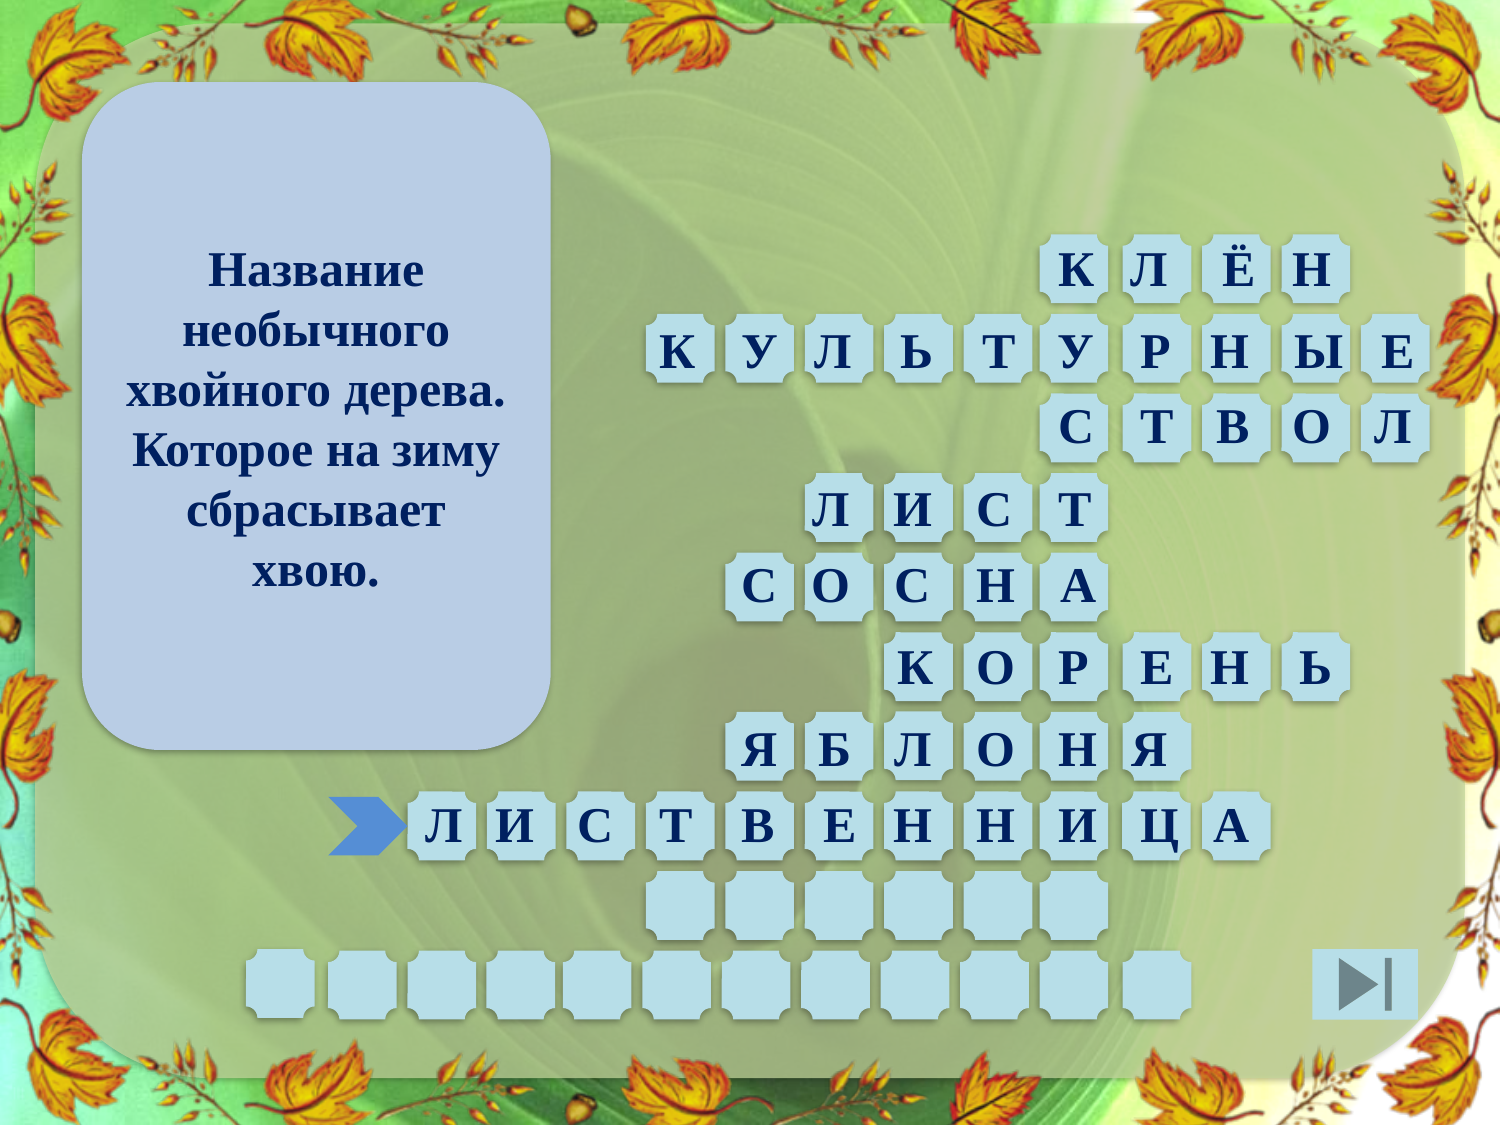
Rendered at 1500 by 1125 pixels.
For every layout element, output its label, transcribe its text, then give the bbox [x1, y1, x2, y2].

picture [0, 0, 1500, 1125]
text_box [245, 949, 315, 1018]
text_box Л [1116, 228, 1184, 232]
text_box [327, 234, 1430, 1020]
text_box Н [1277, 228, 1347, 232]
text_box Ё [1207, 228, 1271, 232]
text_box К [1043, 228, 1110, 232]
text_box Название необычного хвойного дерева. Которое на зиму сбрасывает хвою. [81, 82, 551, 751]
